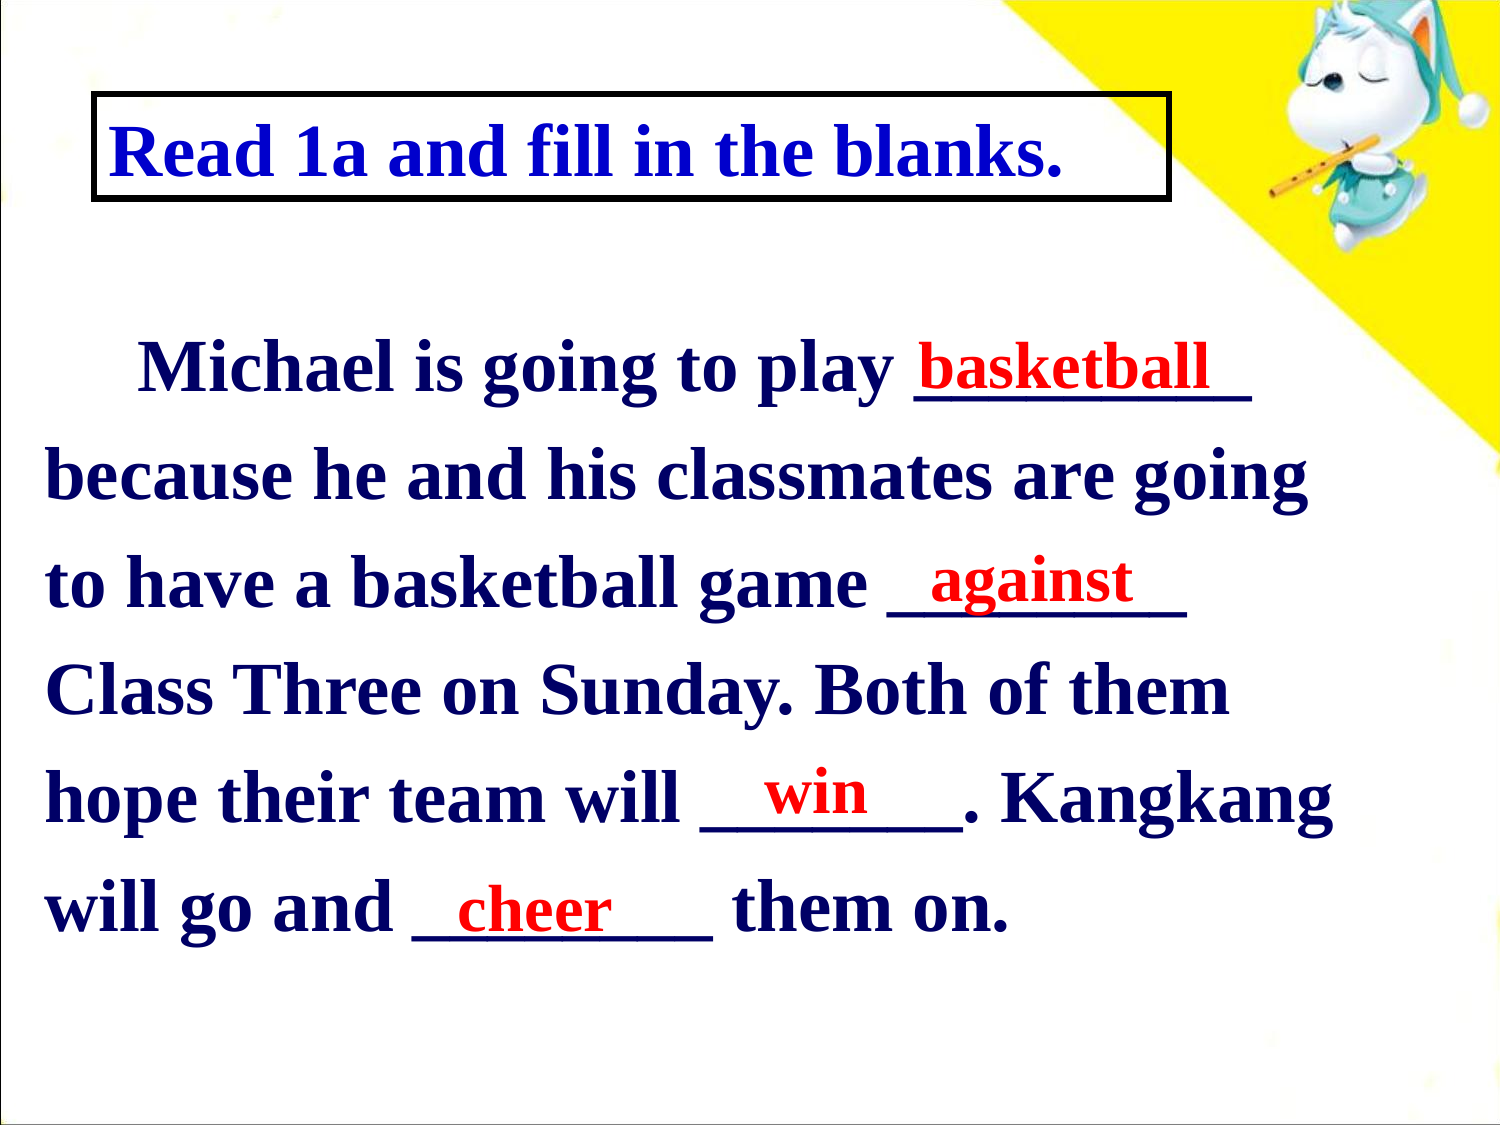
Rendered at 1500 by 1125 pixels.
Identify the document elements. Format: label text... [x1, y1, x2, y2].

text_box basketball [903, 314, 1318, 409]
text_box Michael is going to play _________ because he and his classmates are going to have a basketball game ________ Class Three on Sunday. Both of them hope their team will _______. Kangkang will go and ________ them on. [29, 290, 1388, 954]
text_box cheer [442, 857, 691, 953]
text_box Read 1a and fill in the blanks. [93, 93, 1169, 199]
text_box win [750, 739, 975, 835]
picture [0, 0, 1500, 1125]
text_box against [915, 527, 1235, 622]
